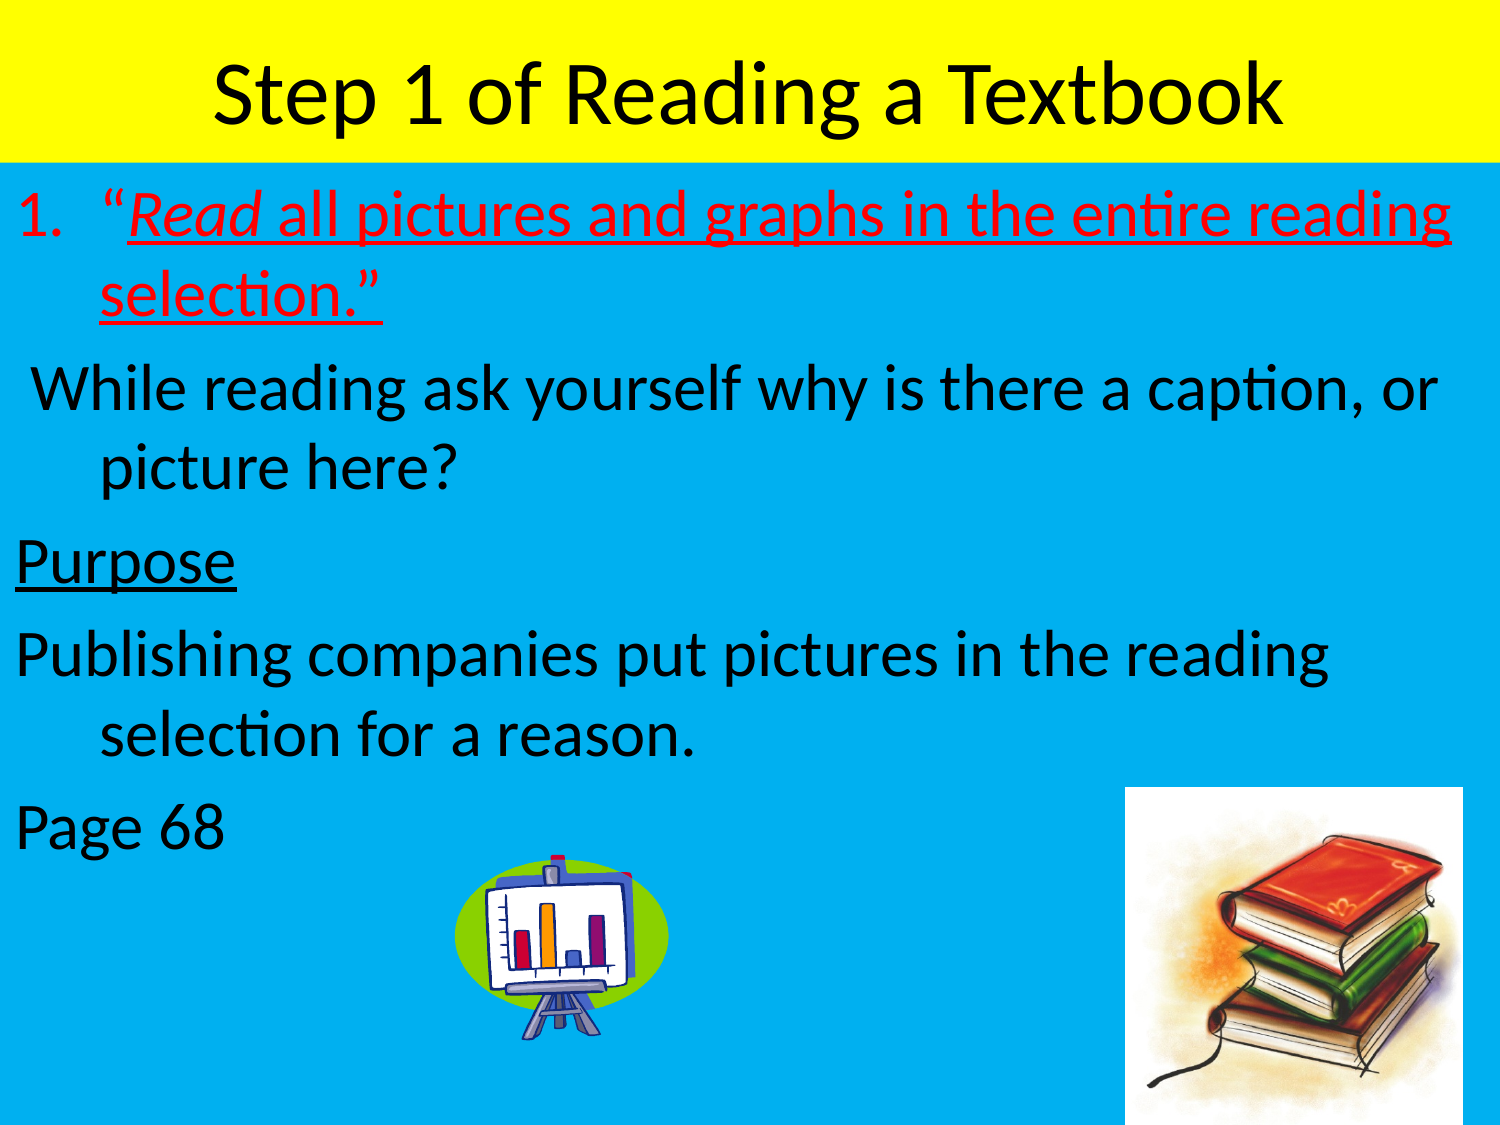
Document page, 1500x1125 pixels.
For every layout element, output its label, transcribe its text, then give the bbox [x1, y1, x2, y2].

picture [1126, 788, 1462, 1125]
picture [455, 855, 668, 1040]
subtitle “Read all pictures and graphs in the entire reading selection.” While reading ask yourself why is there a caption, or picture here? Purpose Publishing companies put pictures in the reading selection for a reason. Page 68 [0, 162, 1500, 1125]
title Step 1 of Reading a Textbook [0, 0, 1500, 162]
